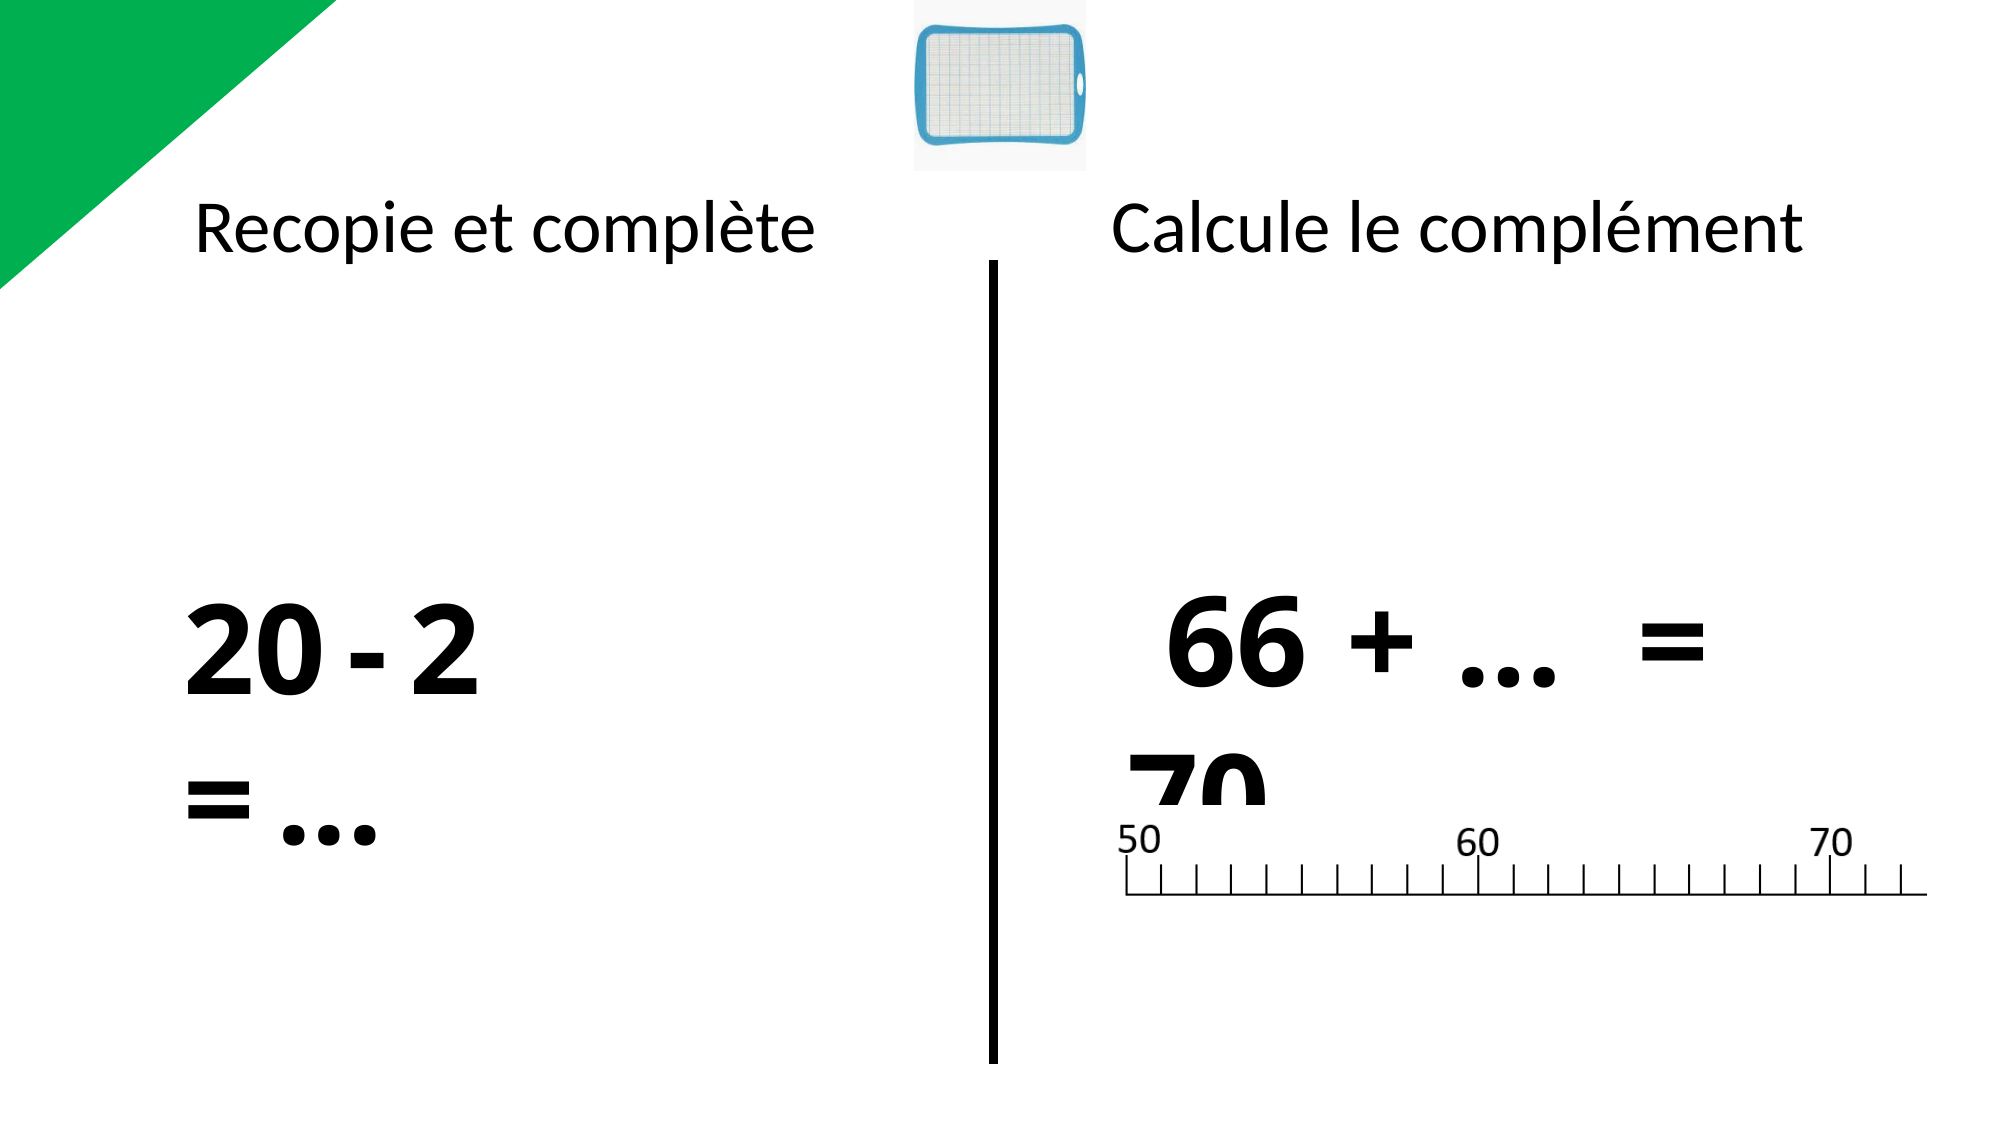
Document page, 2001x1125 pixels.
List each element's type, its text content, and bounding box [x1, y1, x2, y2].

text_box Calcule le complément [1096, 170, 1820, 276]
text_box 20 - 2 = ... [168, 562, 678, 878]
text_box Recopie et complète [179, 170, 833, 276]
picture [914, 0, 1086, 171]
text_box 66 + … = 70 [1112, 511, 1844, 805]
picture [1112, 805, 1927, 903]
text_box [0, 0, 337, 290]
